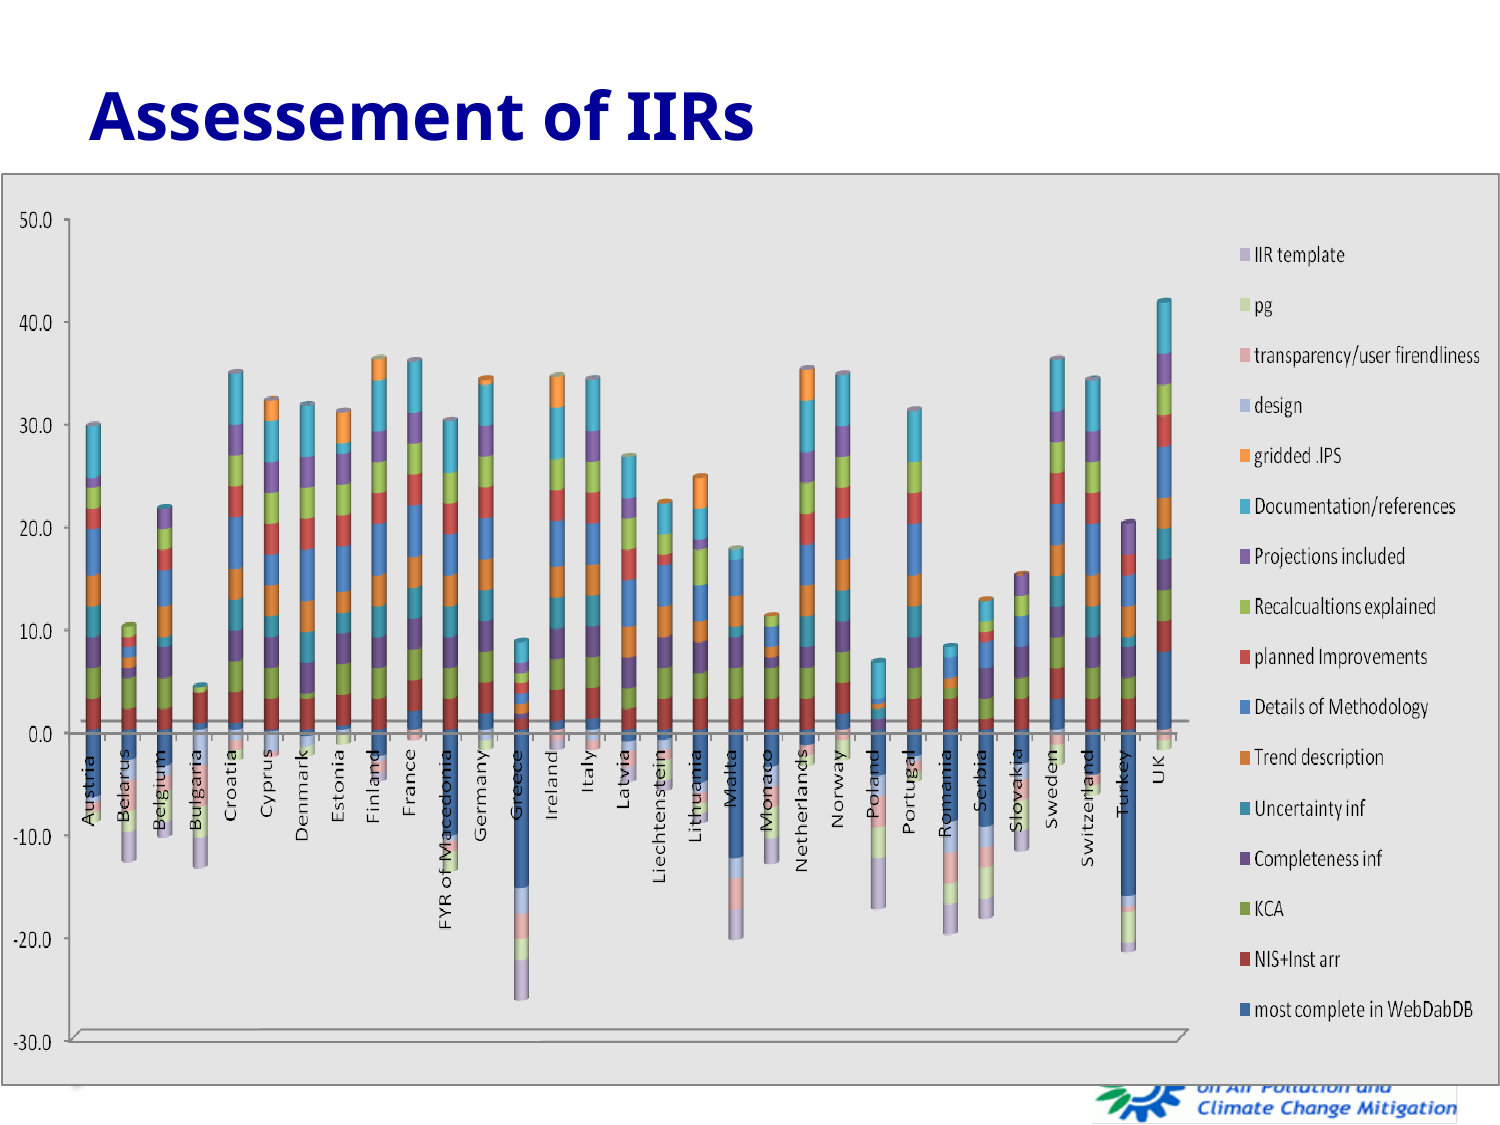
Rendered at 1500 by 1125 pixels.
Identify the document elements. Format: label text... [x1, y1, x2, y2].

picture [0, 172, 1500, 1125]
title Assessement of IIRs [75, 25, 1025, 161]
